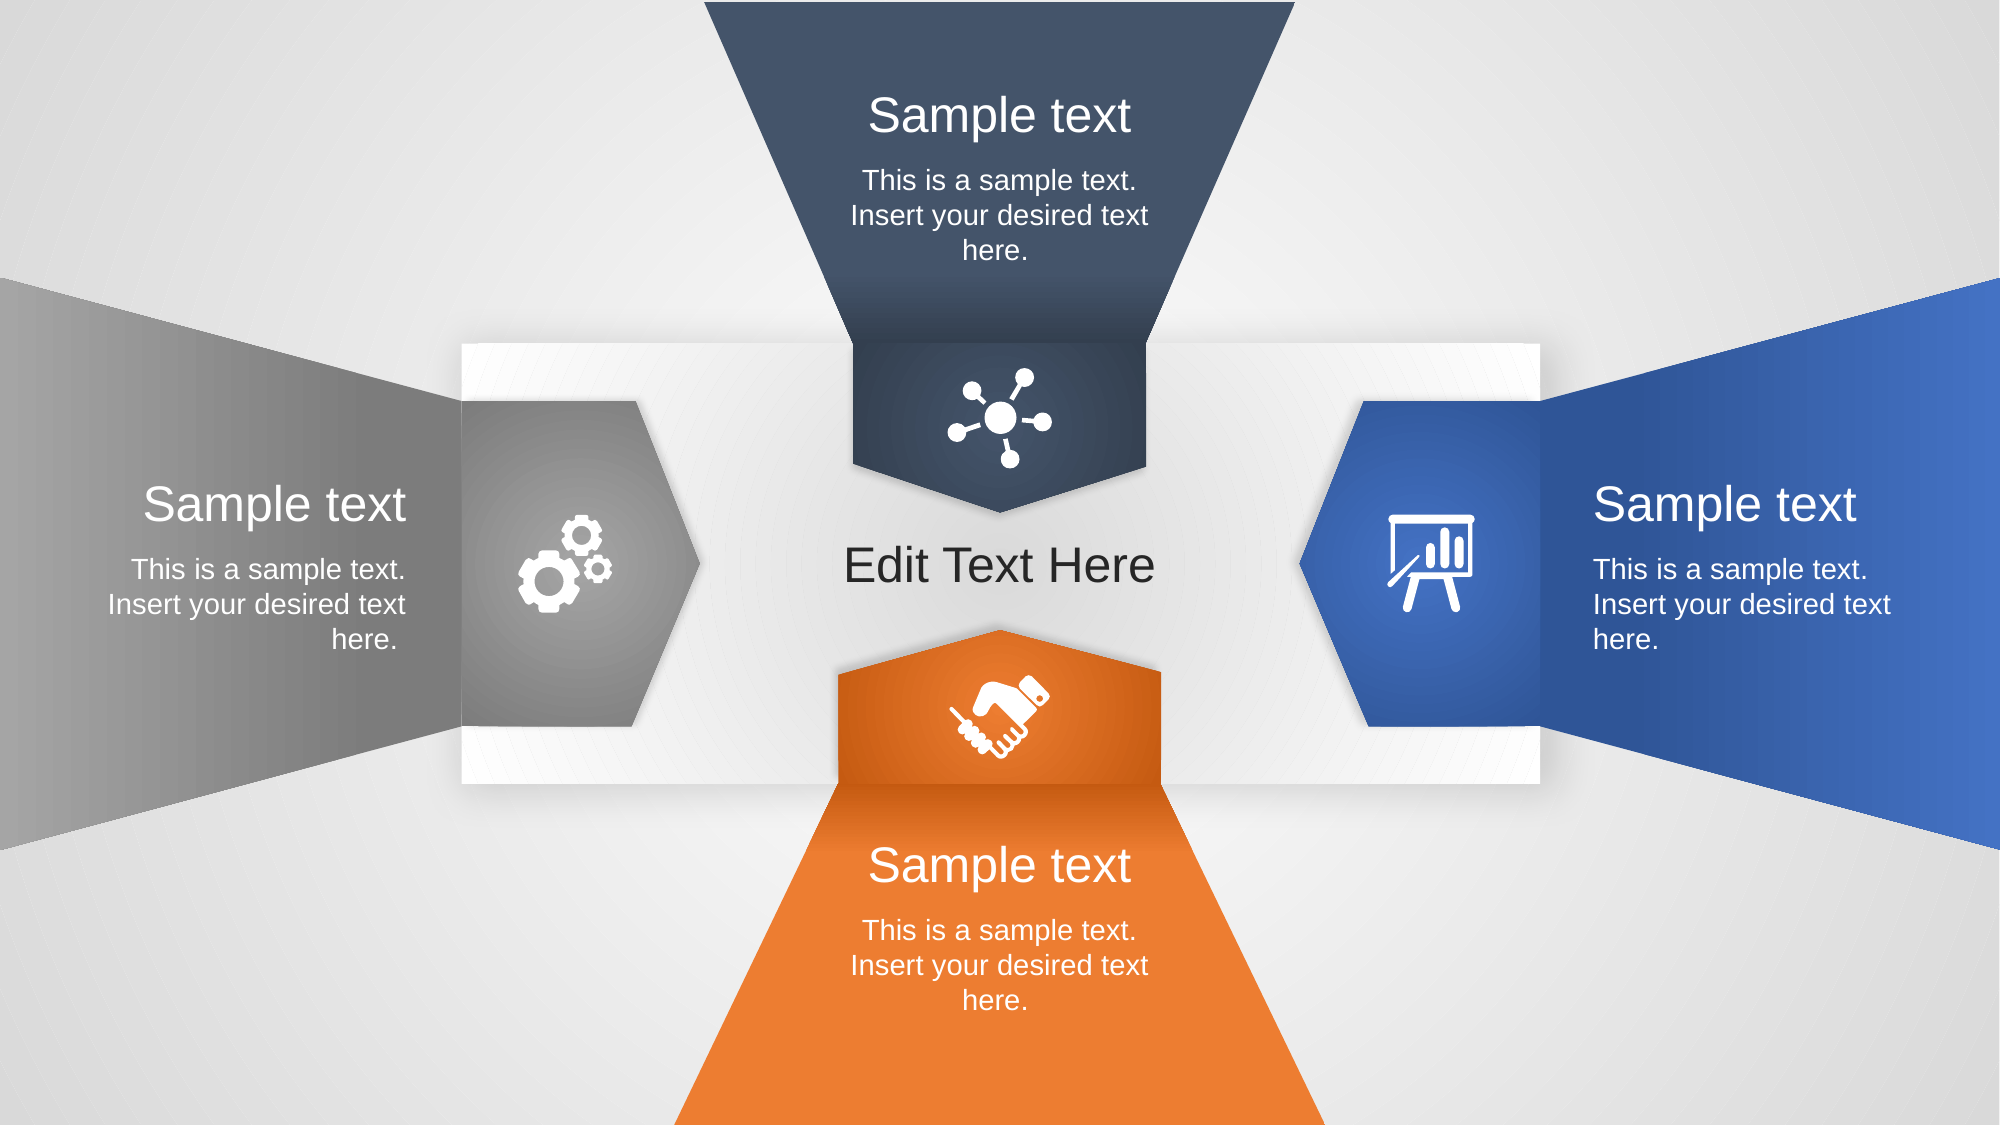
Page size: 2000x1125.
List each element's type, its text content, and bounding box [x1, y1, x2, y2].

text_box [461, 667, 668, 784]
text_box [1299, 401, 1541, 727]
text_box This is a sample text. Insert your desired text here. [84, 542, 422, 663]
text_box Sample text [111, 463, 422, 539]
text_box [1330, 668, 1541, 784]
text_box [462, 401, 700, 727]
text_box [461, 343, 1541, 628]
text_box Sample text [1578, 463, 1888, 539]
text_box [517, 514, 613, 613]
text_box [1540, 278, 2000, 850]
text_box This is a sample text. Insert your desired text here. [1578, 542, 1915, 663]
text_box Edit Text Here [828, 525, 1172, 600]
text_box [1386, 514, 1475, 614]
text_box [704, 2, 1296, 344]
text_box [673, 629, 1326, 1125]
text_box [948, 674, 1051, 760]
text_box Sample text [845, 74, 1155, 150]
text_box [947, 367, 1053, 469]
text_box [853, 343, 1147, 513]
text_box This is a sample text. Insert your desired text here. [831, 153, 1168, 274]
text_box [0, 277, 462, 851]
